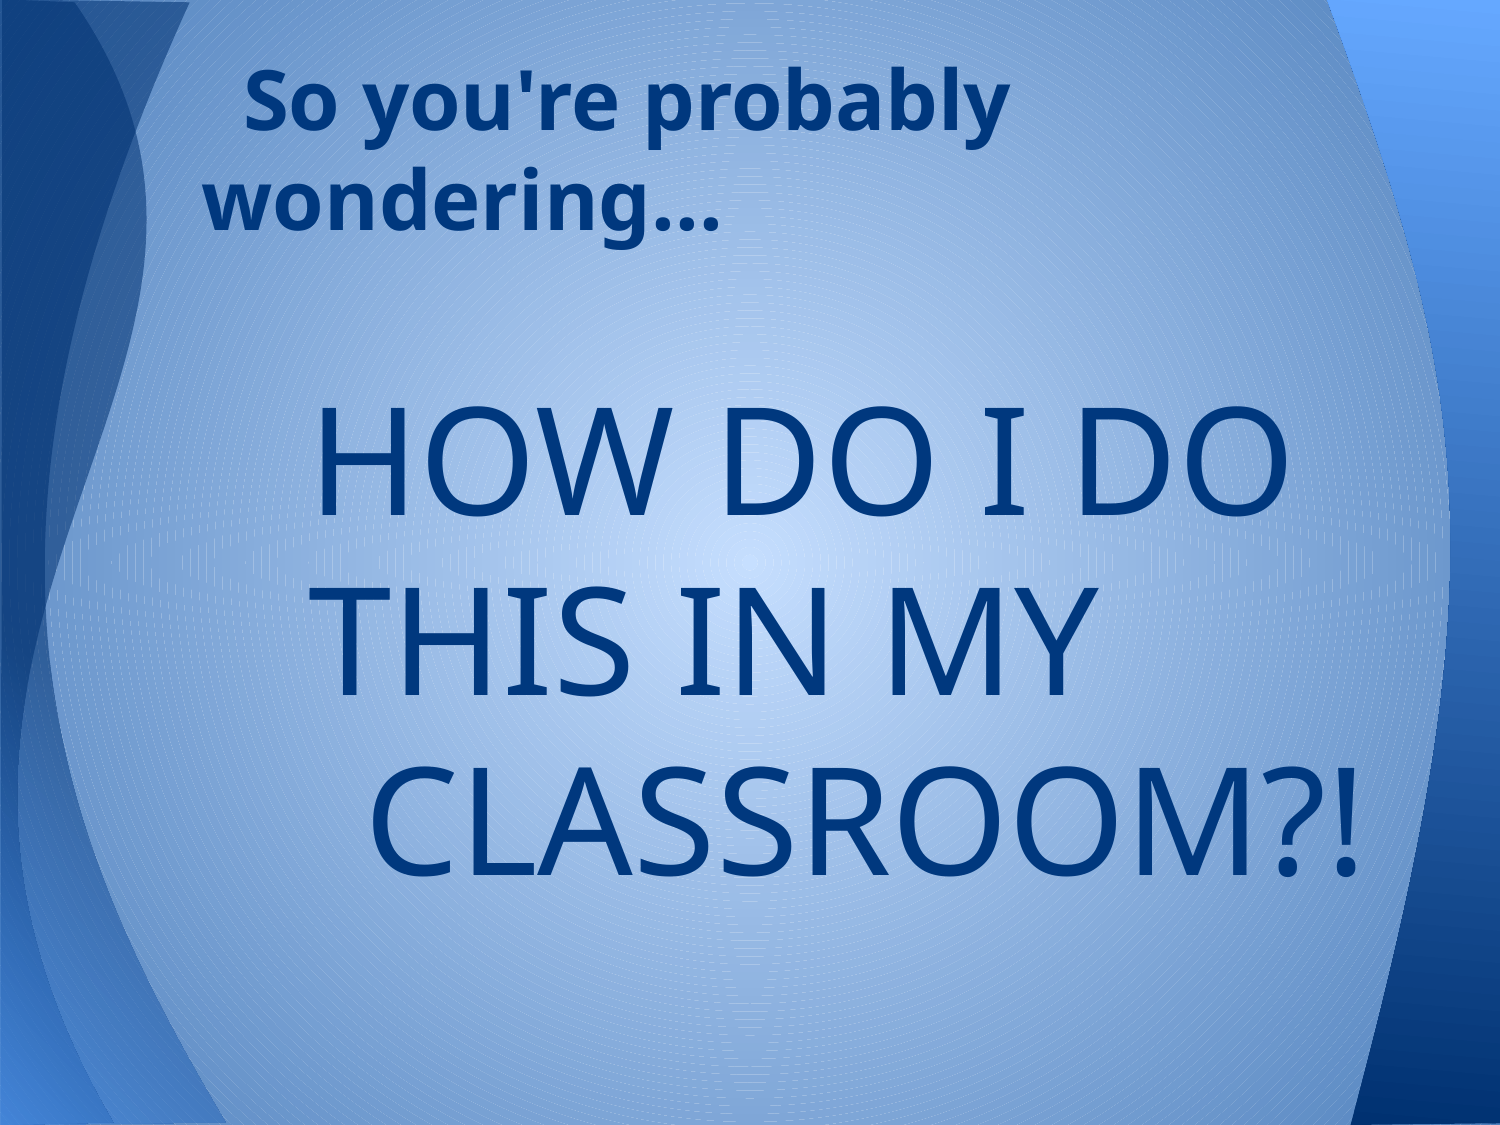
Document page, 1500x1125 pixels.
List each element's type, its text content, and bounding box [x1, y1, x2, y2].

title So you're probably wondering... [186, 32, 1425, 263]
list HOW DO I DO THIS IN MY CLASSROOM?! [293, 350, 1425, 1019]
